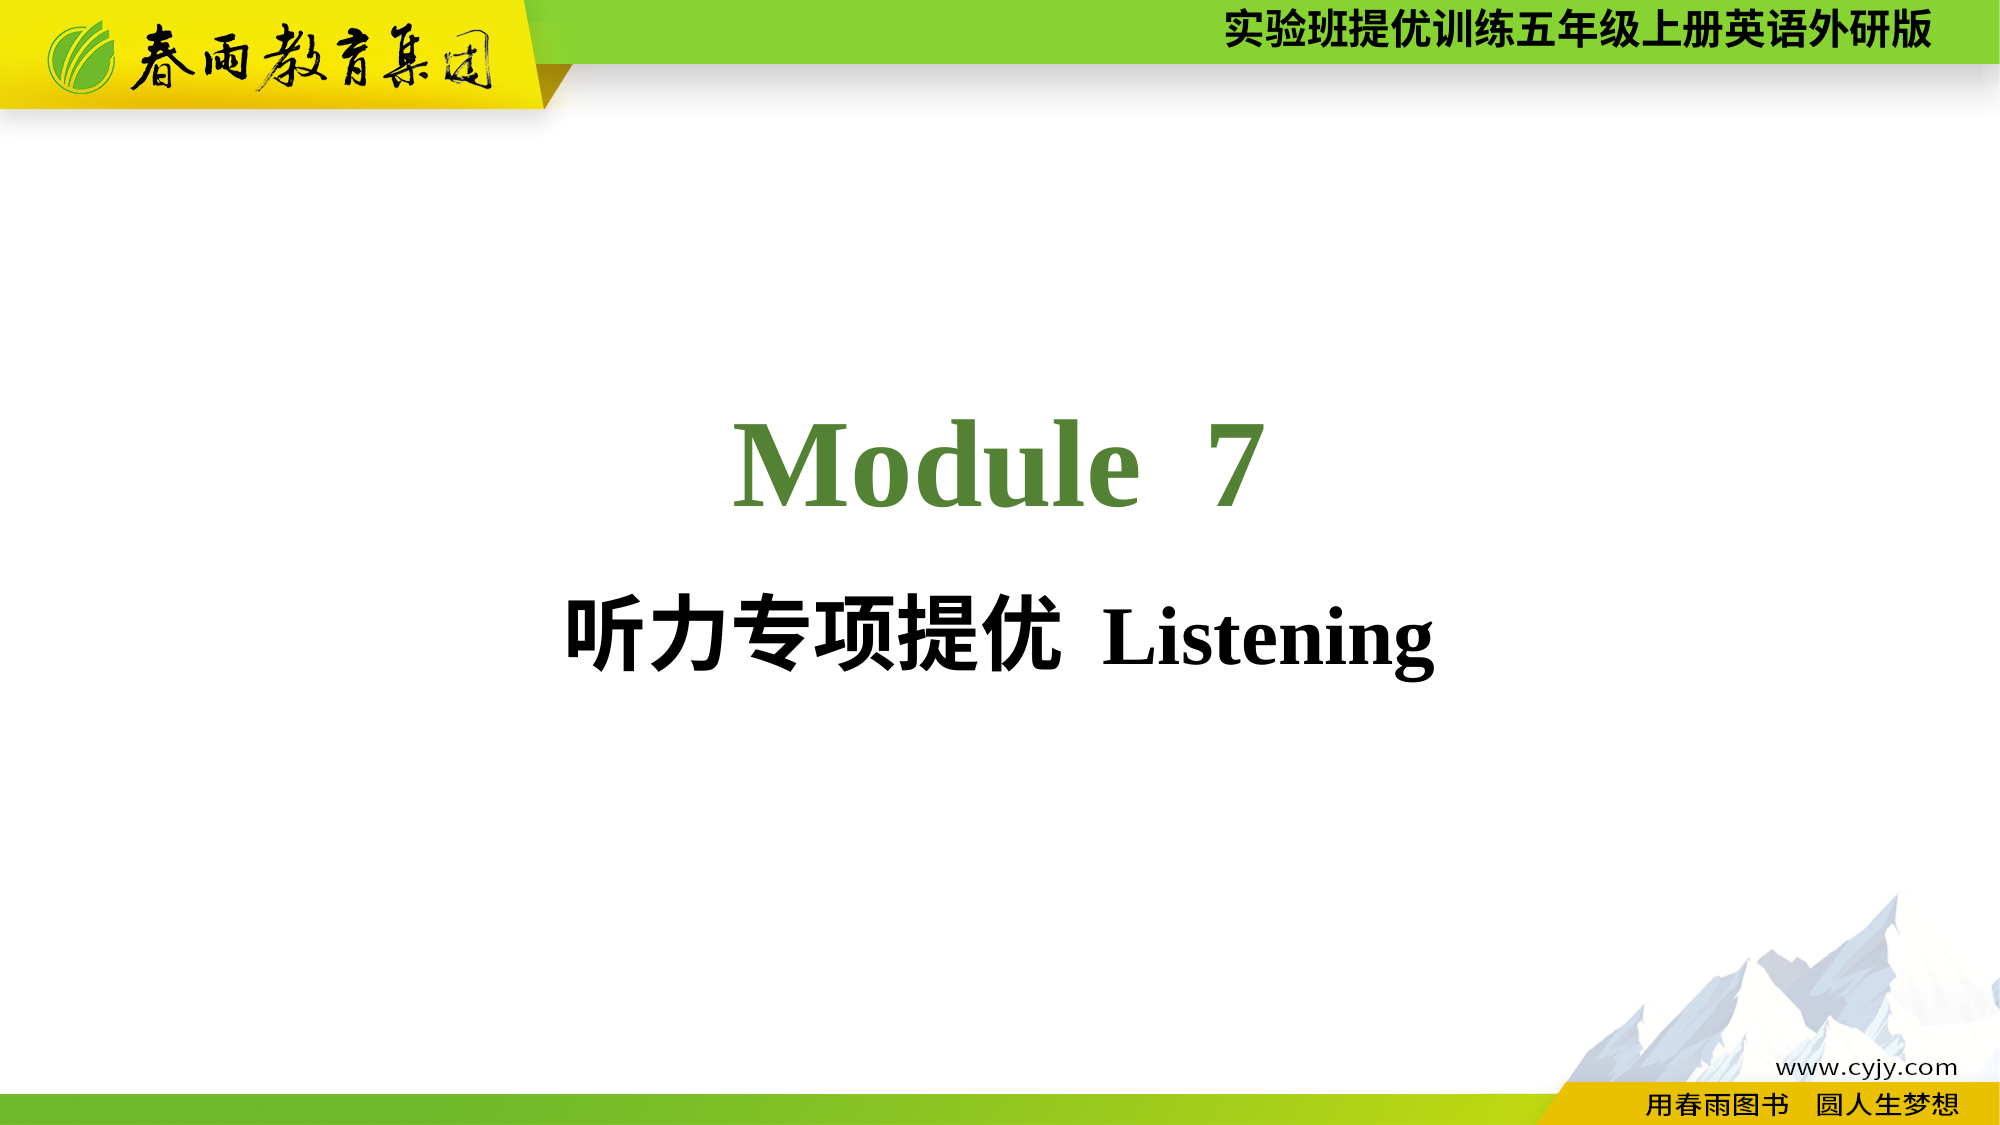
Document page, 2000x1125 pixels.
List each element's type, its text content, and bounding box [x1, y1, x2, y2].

picture [0, 689, 2000, 1125]
picture [0, 0, 2000, 298]
text_box Module 7 听力专项提优 Listening [0, 298, 2000, 689]
